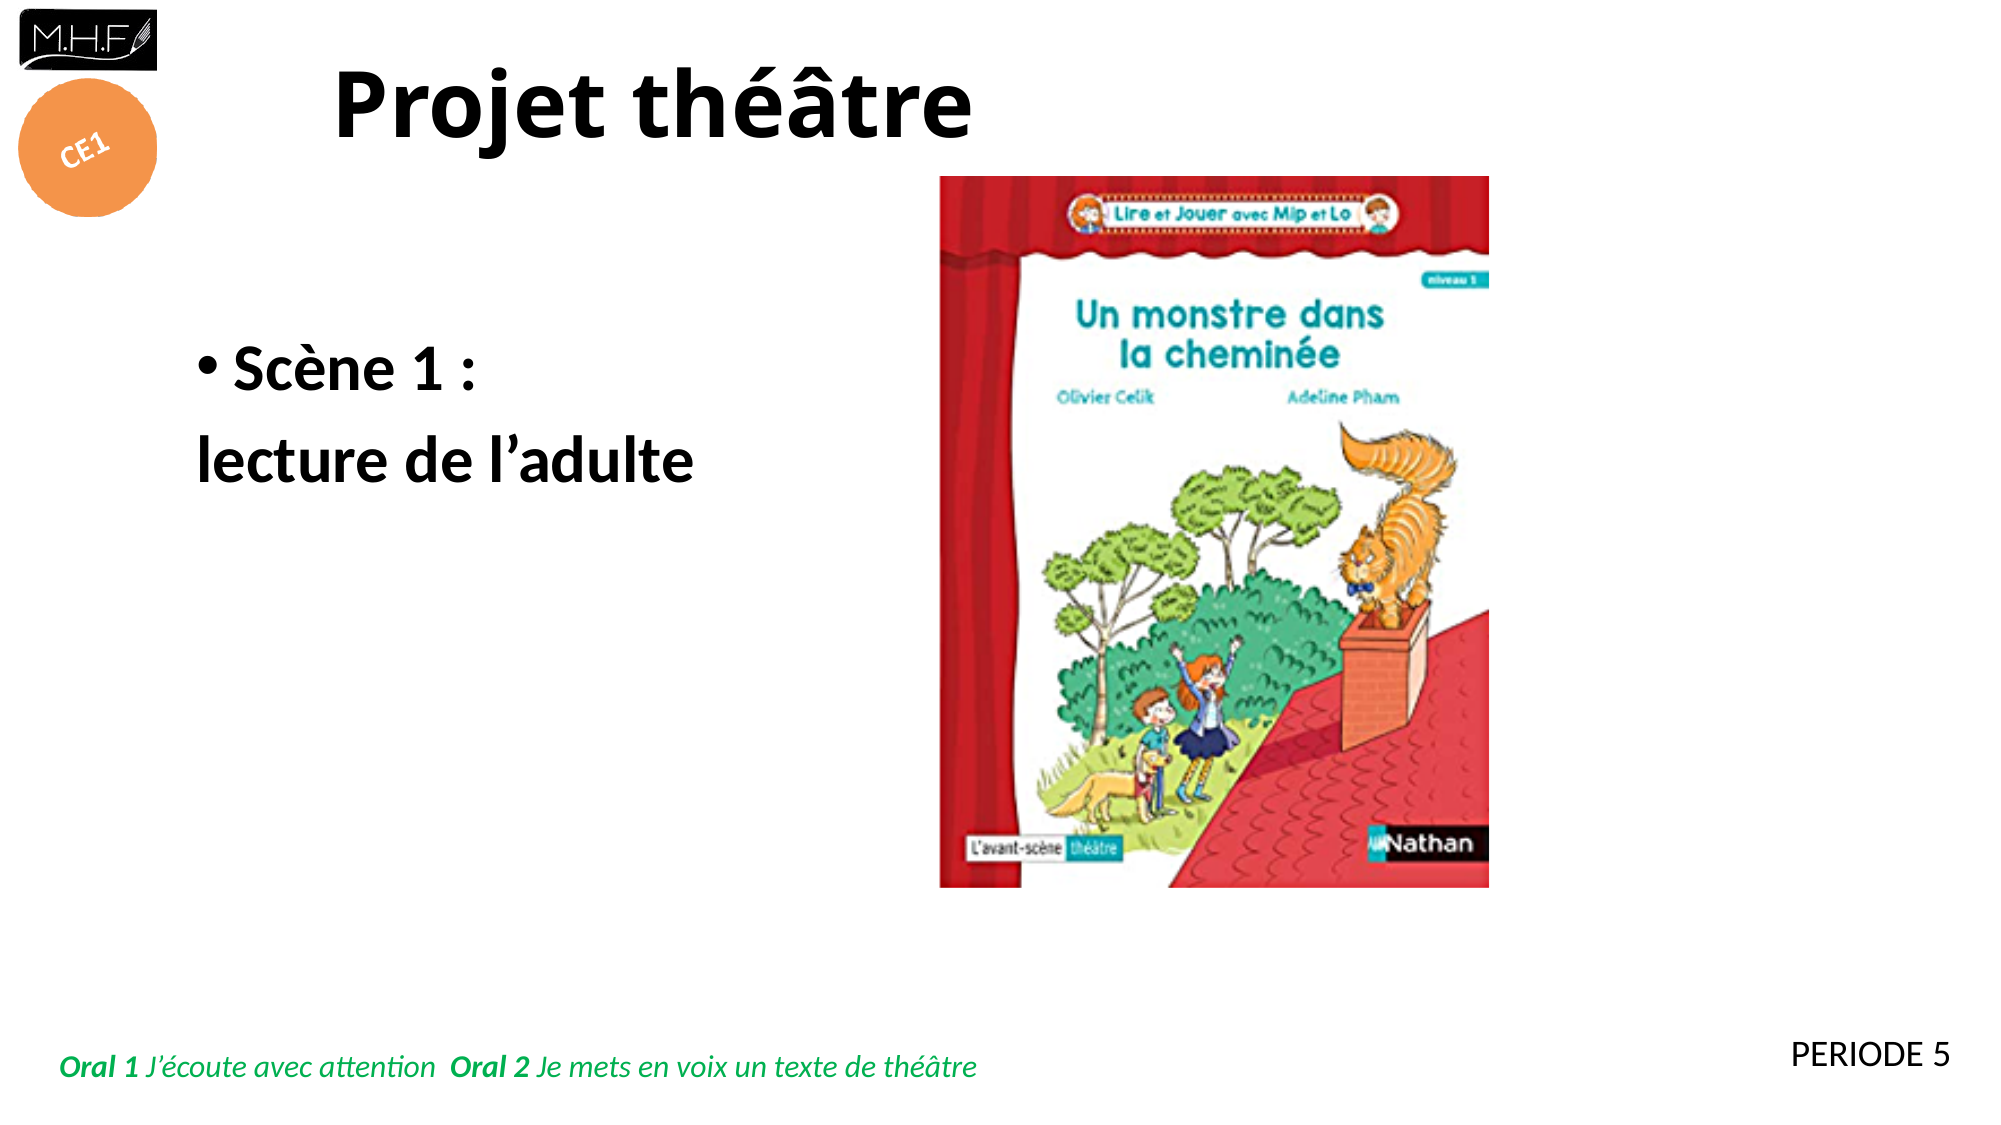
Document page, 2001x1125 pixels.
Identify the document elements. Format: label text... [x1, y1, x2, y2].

title Projet théâtre [316, 0, 1863, 218]
list Scène 1 : lecture de l’adulte [180, 324, 1906, 1039]
text_box Oral 1 J’écoute avec attention Oral 2 Je mets en voix un texte de théâtre [44, 1038, 1346, 1092]
picture [16, 7, 157, 74]
picture [928, 176, 1490, 888]
text_box PERIODE 5 [1362, 1021, 1967, 1082]
picture [18, 78, 157, 218]
